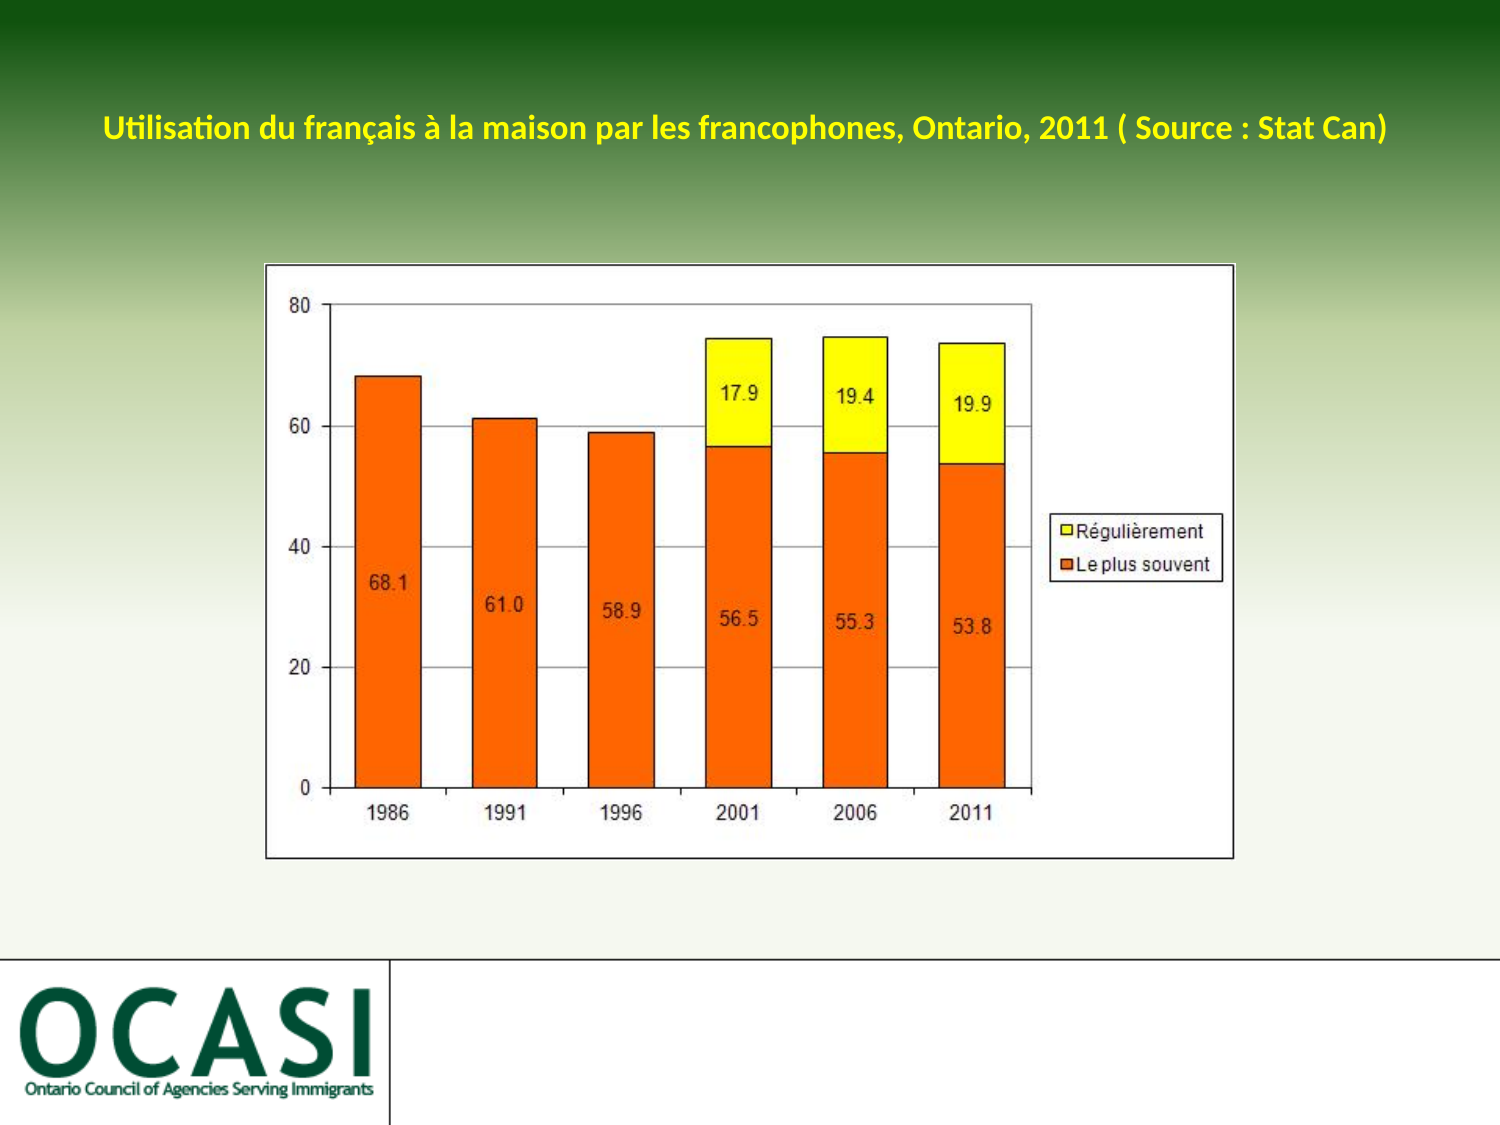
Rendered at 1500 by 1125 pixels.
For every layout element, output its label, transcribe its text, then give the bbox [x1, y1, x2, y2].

title Utilisation du français à la maison par les francophones, Ontario, 2011 ( Source : Stat Can) [75, 45, 1425, 233]
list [264, 263, 1236, 862]
picture [0, 0, 1500, 1125]
